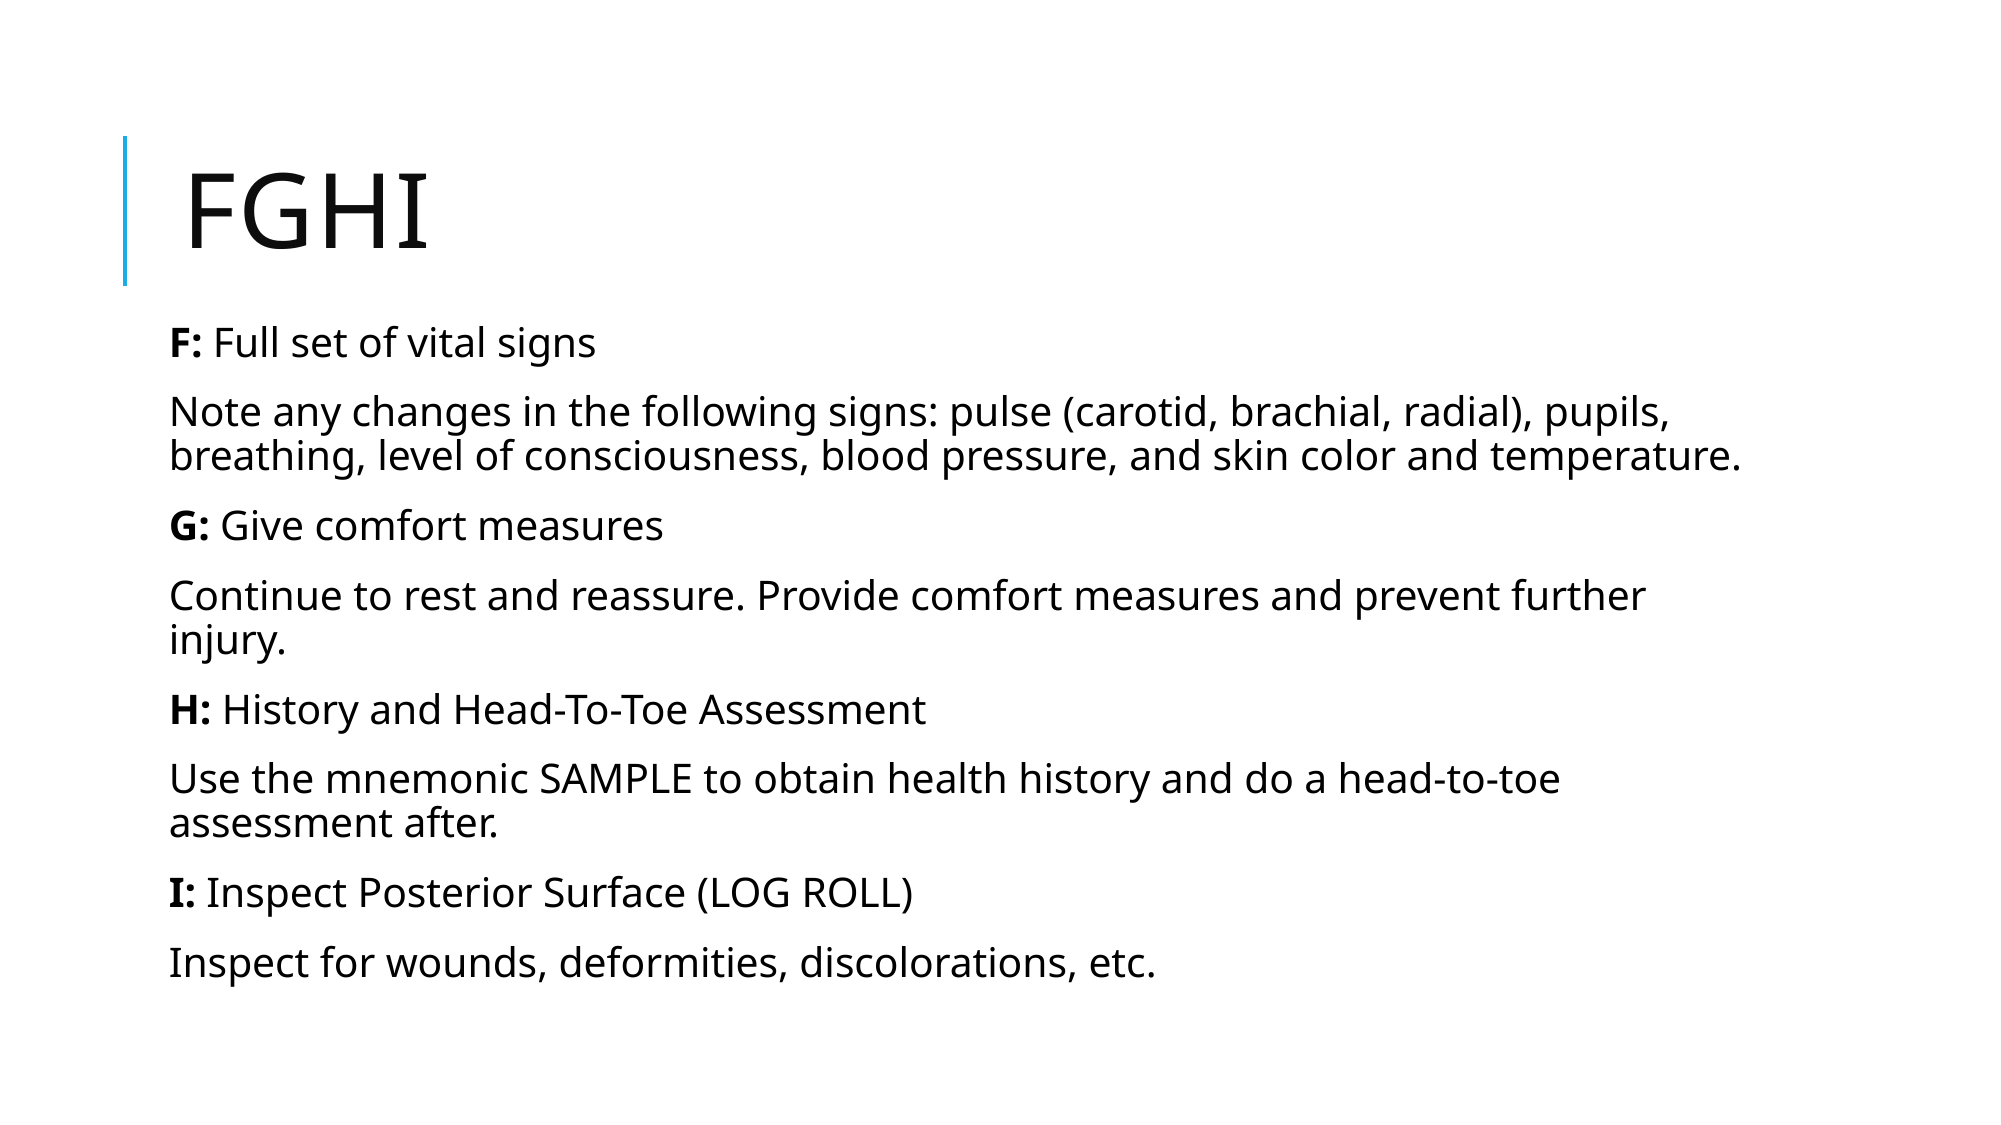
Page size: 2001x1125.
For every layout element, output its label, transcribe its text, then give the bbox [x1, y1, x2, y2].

list F: Full set of vital signs Note any changes in the following signs: pulse (carotid, brachial, radial), pupils, breathing, level of consciousness, blood pressure, and skin color and temperature. G: Give comfort measures Continue to rest and reassure. Provide comfort measures and prevent further injury. H: History and Head-To-Toe Assessment Use the mnemonic SAMPLE to obtain health history and do a head-to-toe assessment after. I: Inspect Posterior Surface (LOG ROLL) Inspect for wounds, deformities, discolorations, etc. [147, 314, 1763, 1035]
title FGHI [168, 96, 1763, 314]
